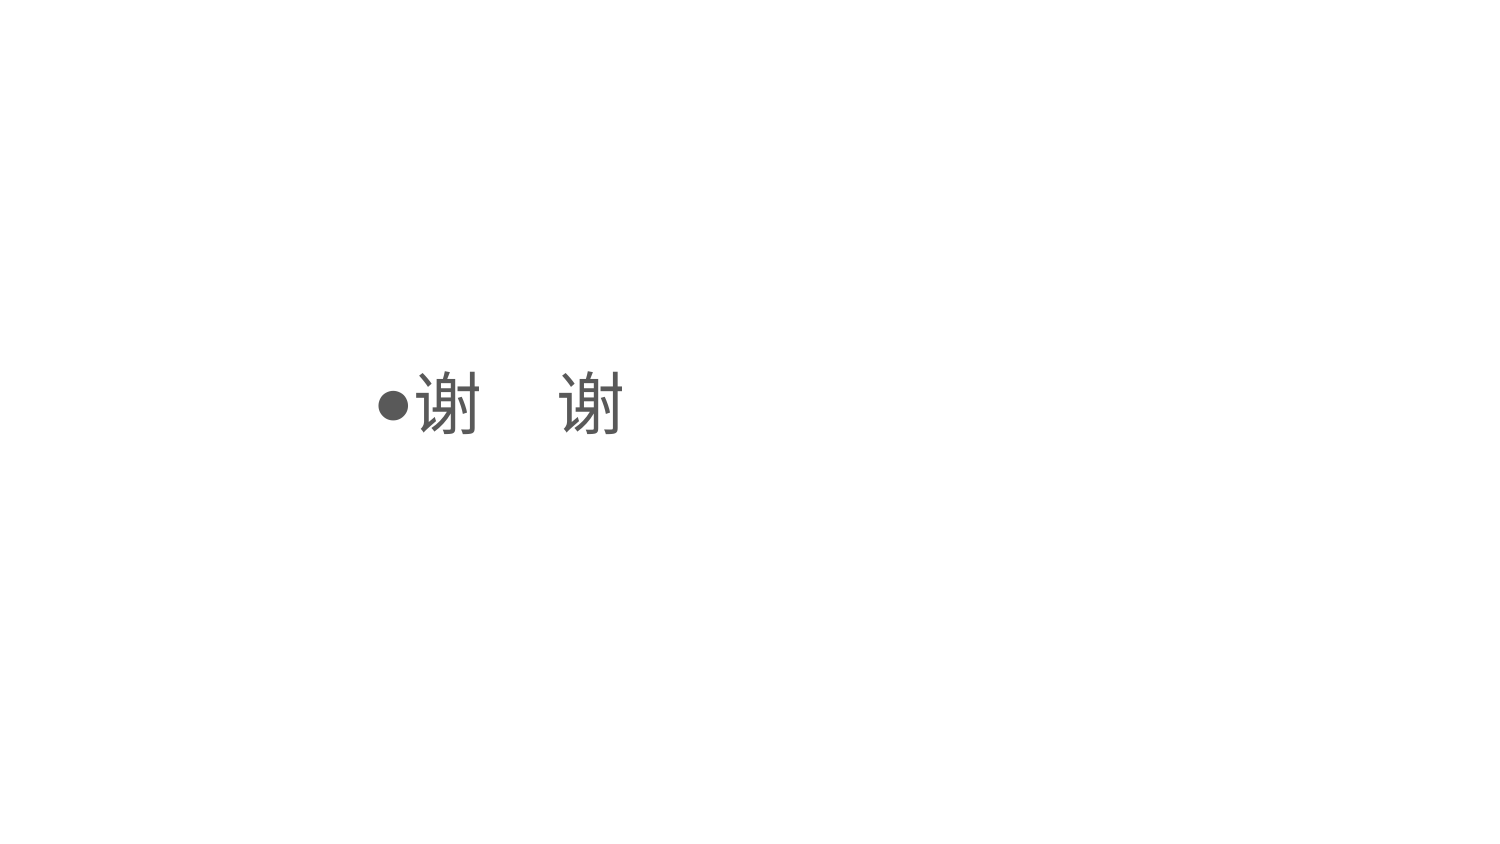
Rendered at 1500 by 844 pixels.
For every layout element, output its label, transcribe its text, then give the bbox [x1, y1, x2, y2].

list 谢 谢 [357, 328, 1208, 535]
